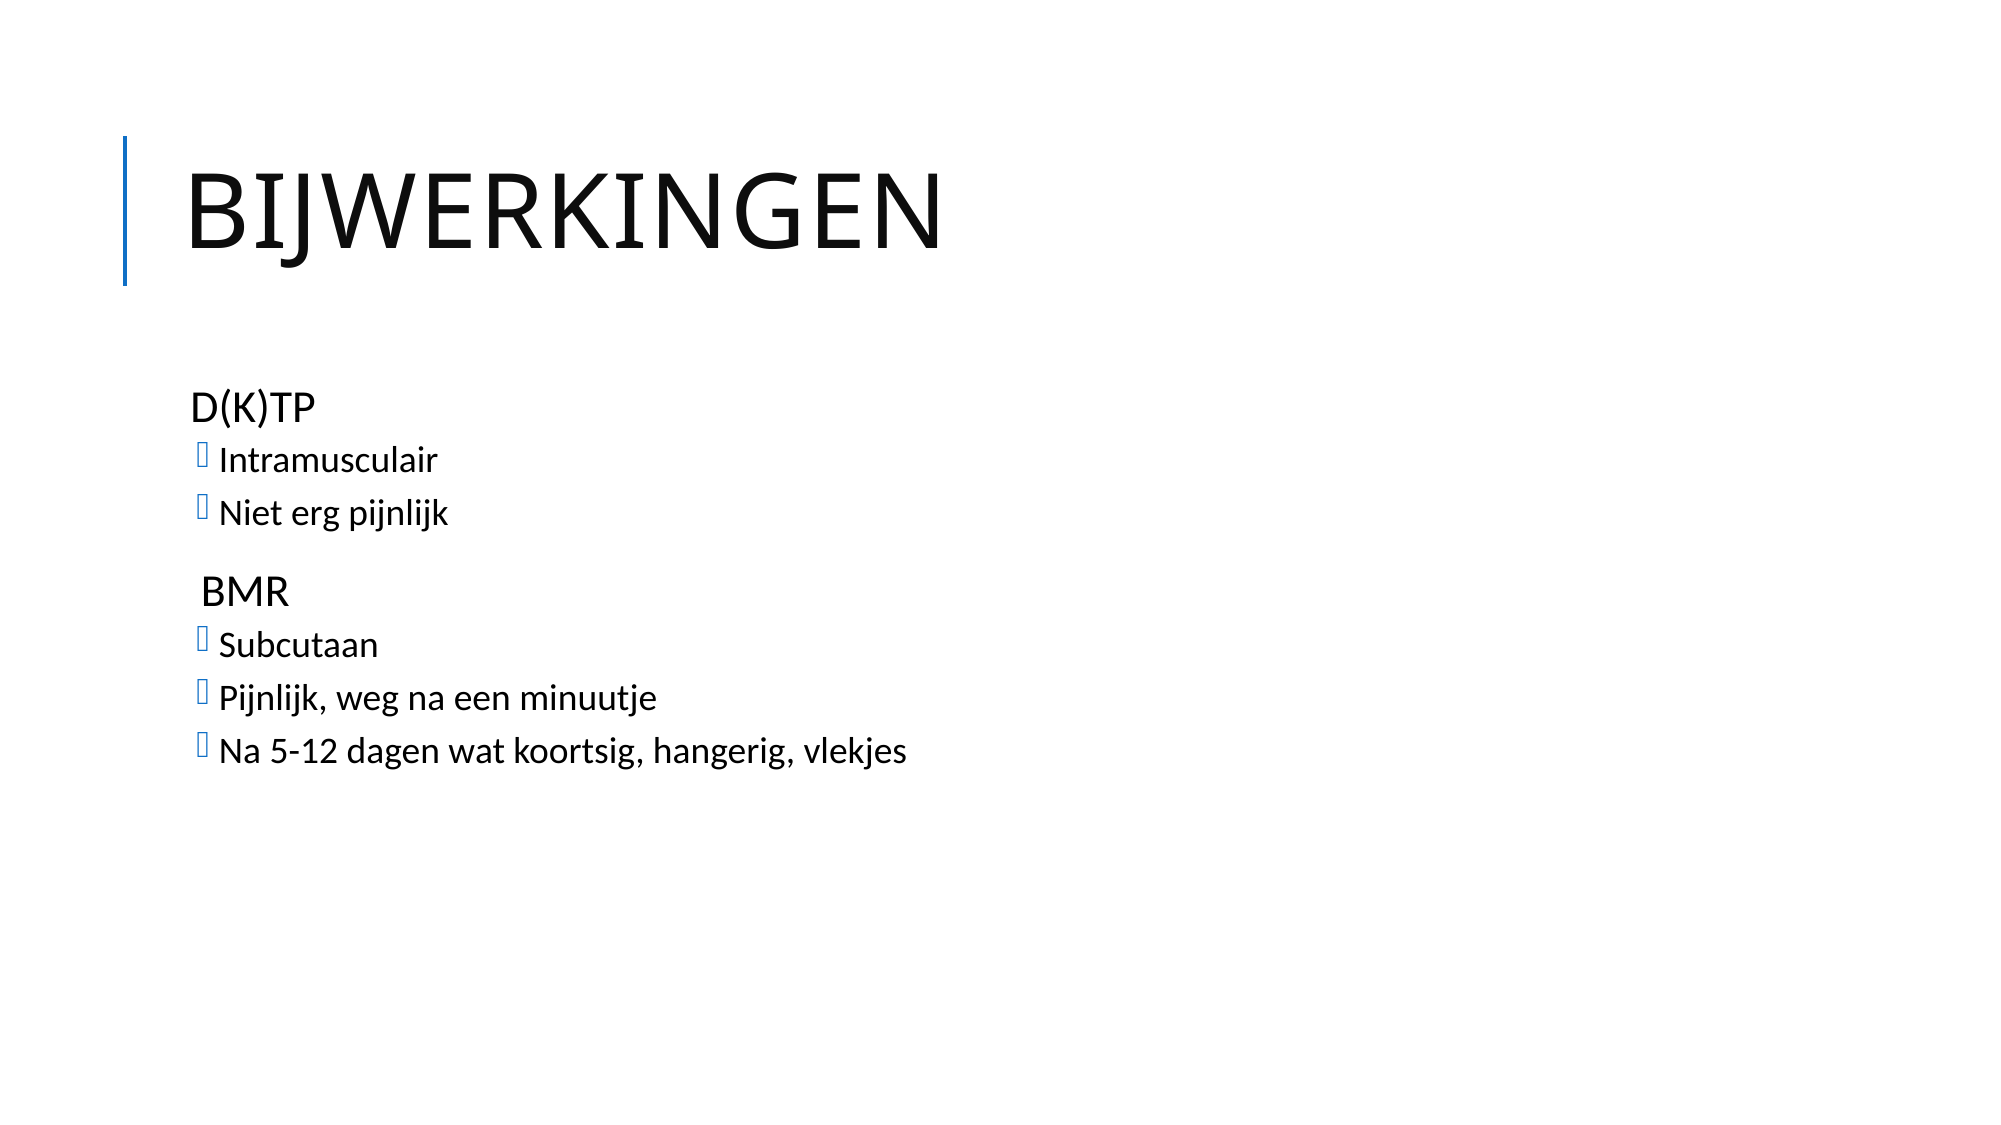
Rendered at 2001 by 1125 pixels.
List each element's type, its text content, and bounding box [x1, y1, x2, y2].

title Bijwerkingen [168, 96, 1763, 342]
list D(K)TP Intramusculair Niet erg pijnlijk BMR Subcutaan Pijnlijk, weg na een minuutje Na 5-12 dagen wat koortsig, hangerig, vlekjes [168, 375, 1763, 1035]
